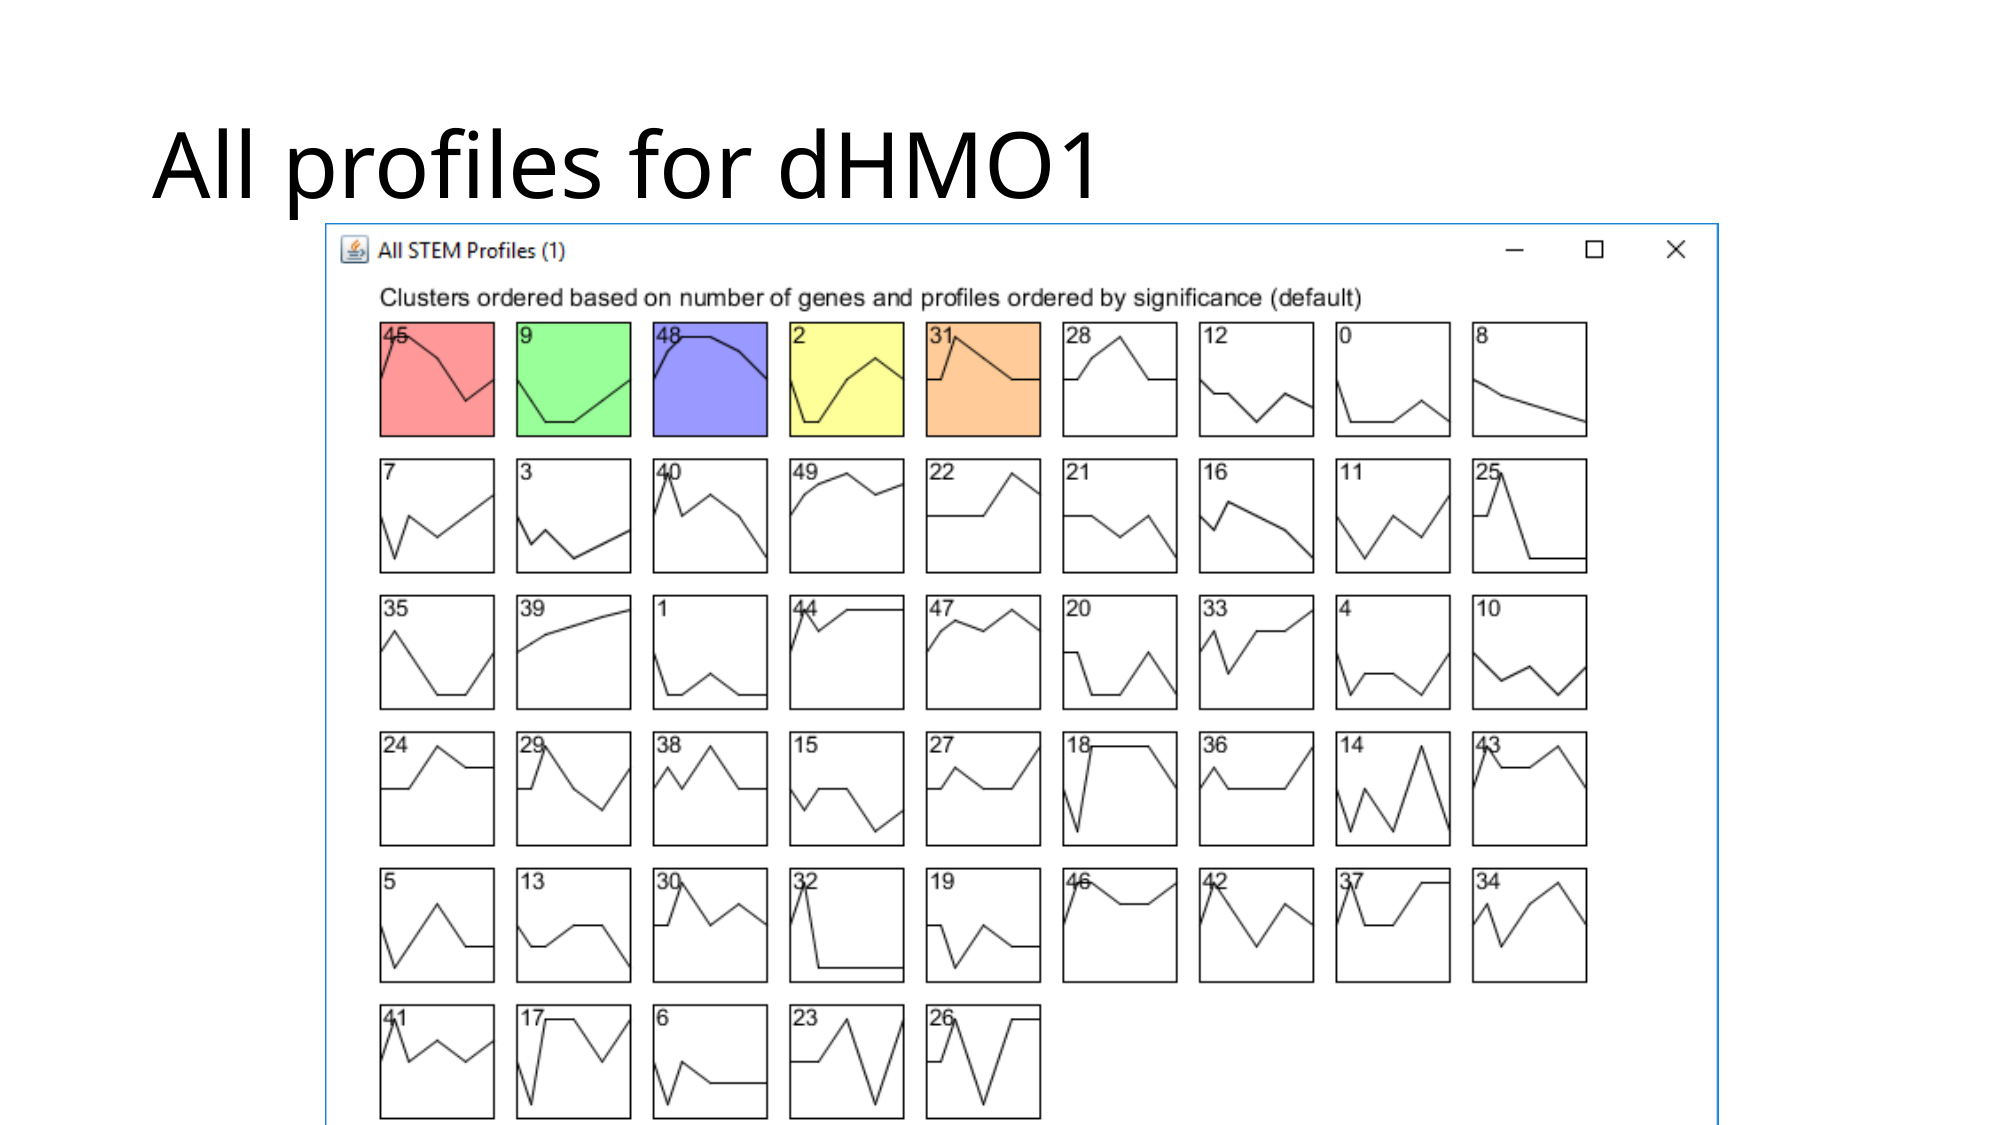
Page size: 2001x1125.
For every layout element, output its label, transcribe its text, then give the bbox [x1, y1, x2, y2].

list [325, 223, 1719, 1125]
title All profiles for dHMO1 [137, 59, 1863, 278]
